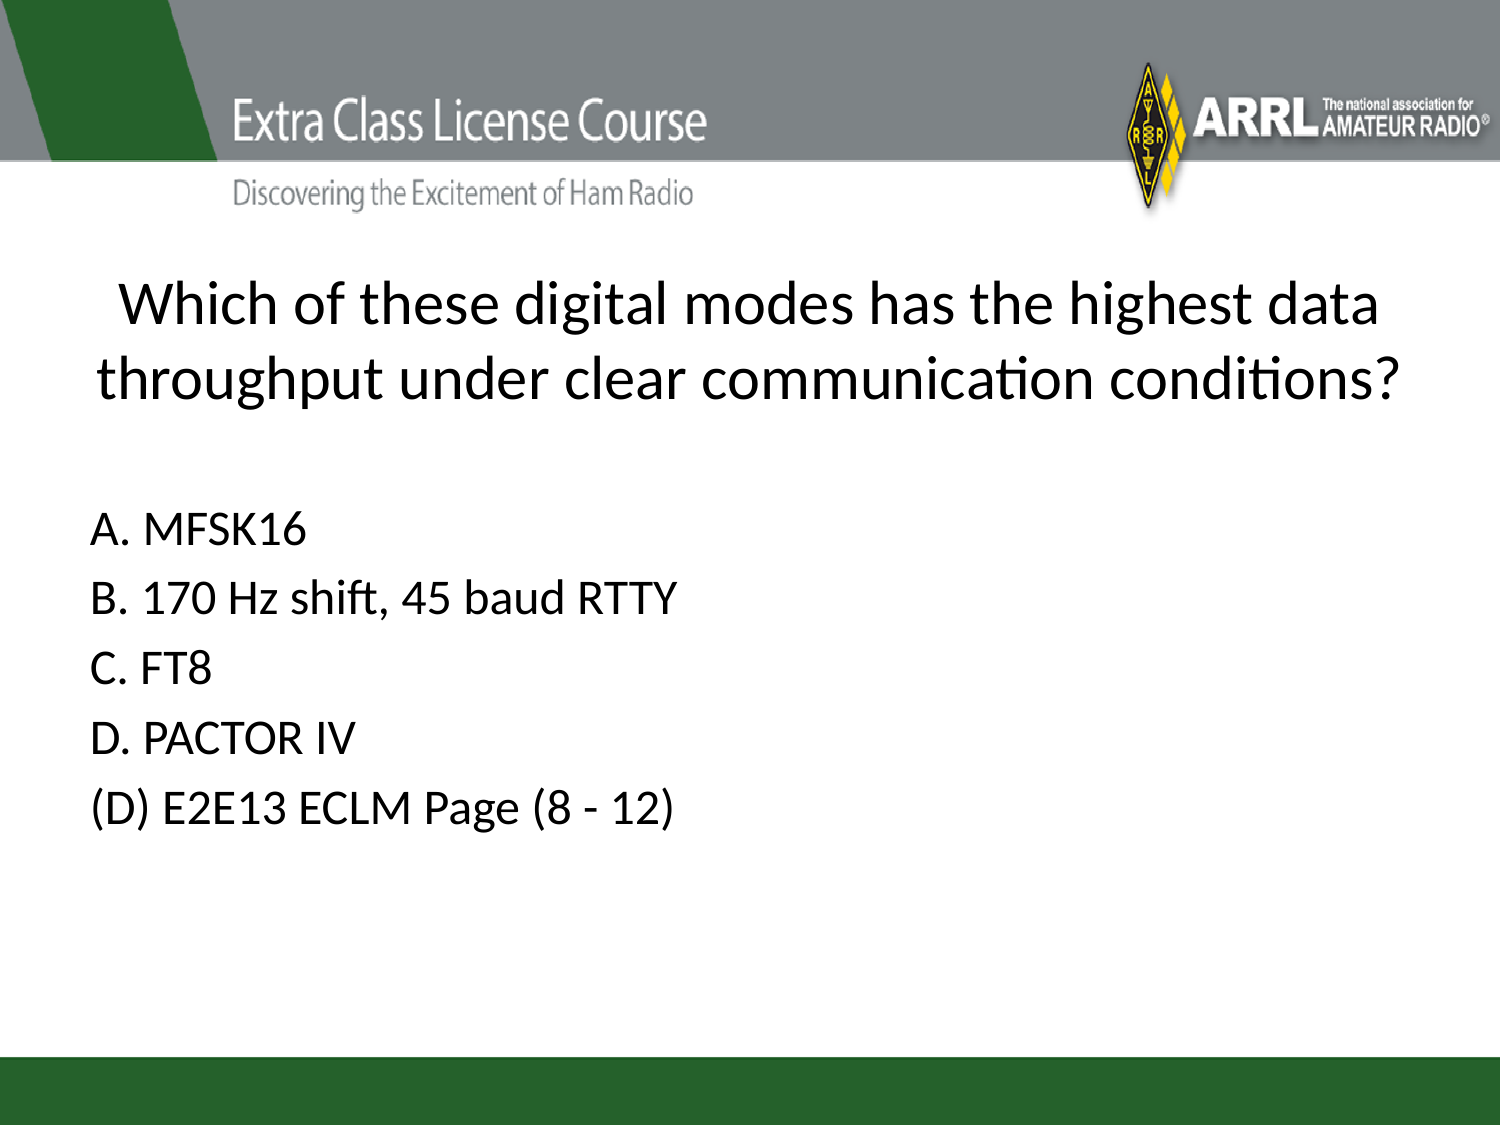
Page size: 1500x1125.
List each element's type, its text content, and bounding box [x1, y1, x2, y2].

picture [0, 0, 1500, 1125]
title Which of these digital modes has the highest data throughput under clear communication conditions? [75, 254, 1425, 435]
list A. MFSK16 B. 170 Hz shift, 45 baud RTTY C. FT8 D. PACTOR IV (D) E2E13 ECLM Page (8 - 12) [75, 487, 1425, 1005]
